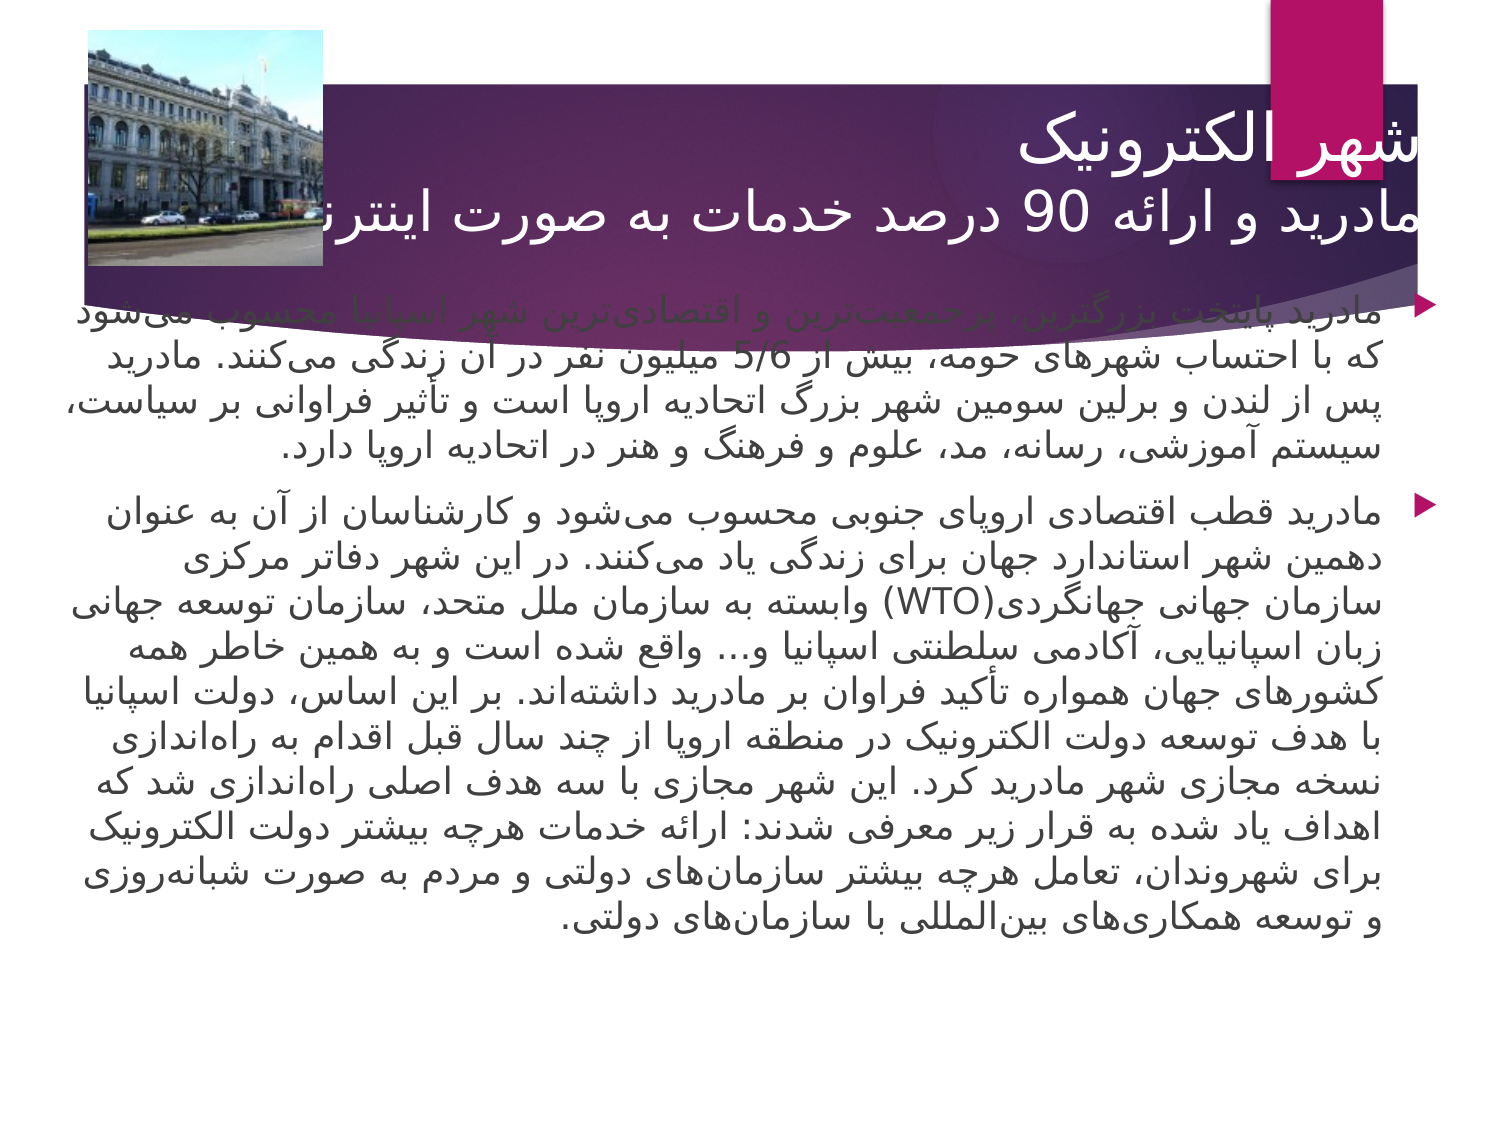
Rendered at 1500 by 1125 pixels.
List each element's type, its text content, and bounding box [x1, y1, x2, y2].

list مادرید پایتخت بزرگترین، پرجمعیت‌ترین و اقتصادی‌ترین شهر اسپانیا محسوب می‌شود که با احتساب شهرهای حومه، بیش از 5/6 میلیون نفر در آن زندگی می‌کنند. مادرید پس از لندن و برلین سومین شهر بزرگ اتحادیه اروپا است و تأثیر فراوانی بر سیاست‌، سیستم آموزشی، رسانه، مد، علوم و فرهنگ و هنر در اتحادیه اروپا دارد. مادرید قطب اقتصادی اروپای جنوبی محسوب می‌شود و کارشناسان از آن به عنوان دهمین شهر استاندارد جهان برای زندگی یاد می‌کنند. در این شهر دفاتر مرکزی سازمان جهانی جهانگردی(WTO) وابسته به سازمان ملل متحد،‌ سازمان توسعه جهانی زبان اسپانیایی، آکادمی سلطنتی اسپانیا و... واقع شده است و به همین خاطر همه کشورهای جهان همواره تأکید فراوان بر مادرید داشته‌اند. بر این اساس، دولت اسپانیا با هدف توسعه دولت الکترونیک در منطقه اروپا از چند سال قبل اقدام به راه‌اندازی نسخه مجازی شهر مادرید کرد. این شهر مجازی با سه هدف اصلی راه‌اندازی شد که اهداف یاد شده به قرار زیر معرفی شدند: ارائه خدمات هرچه بیشتر دولت الکترونیک برای شهروندان، تعامل هرچه بیشتر سازمان‌های دولتی و مردم به صورت شبانه‌روزی و توسعه همکاری‌های بین‌المللی با سازمان‌های دولتی. [45, 278, 1455, 1071]
picture [88, 30, 324, 266]
title شهر الکترونیک مادرید و ارائه 90 درصد خدمات به صورت اینترنتی [29, 78, 1439, 327]
